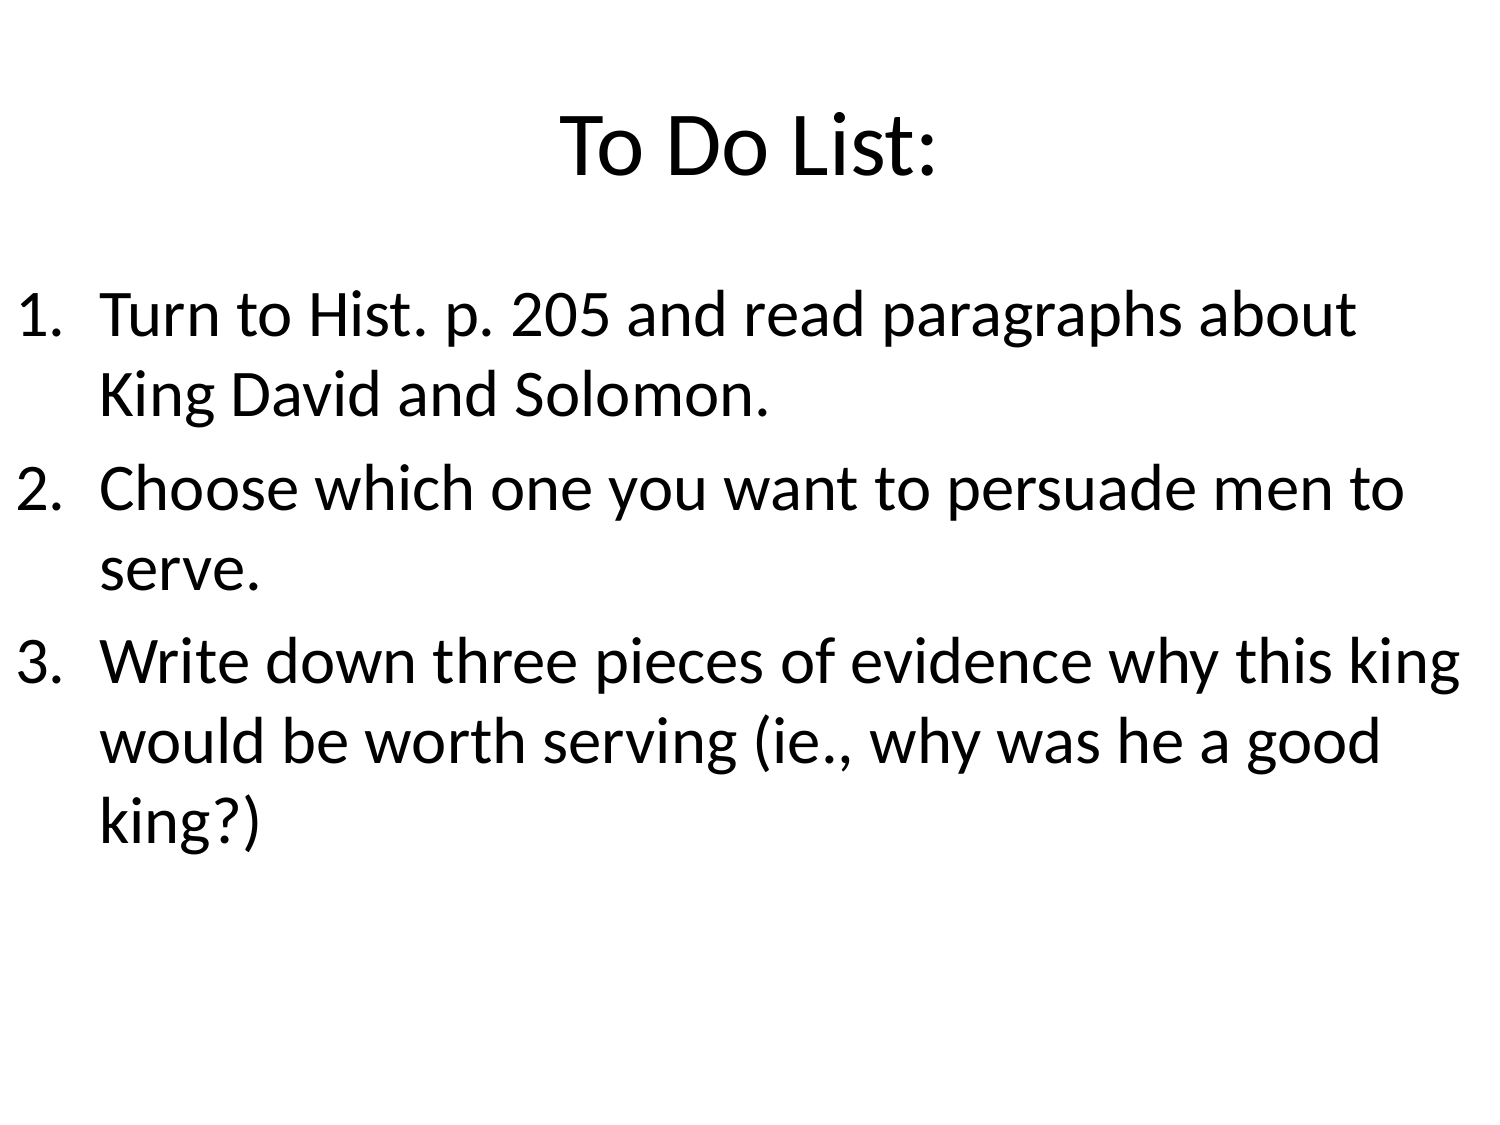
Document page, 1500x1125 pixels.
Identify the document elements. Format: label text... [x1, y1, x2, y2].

title To Do List: [75, 45, 1425, 233]
list Turn to Hist. p. 205 and read paragraphs about King David and Solomon. Choose which one you want to persuade men to serve. Write down three pieces of evidence why this king would be worth serving (ie., why was he a good king?) [0, 262, 1500, 1005]
